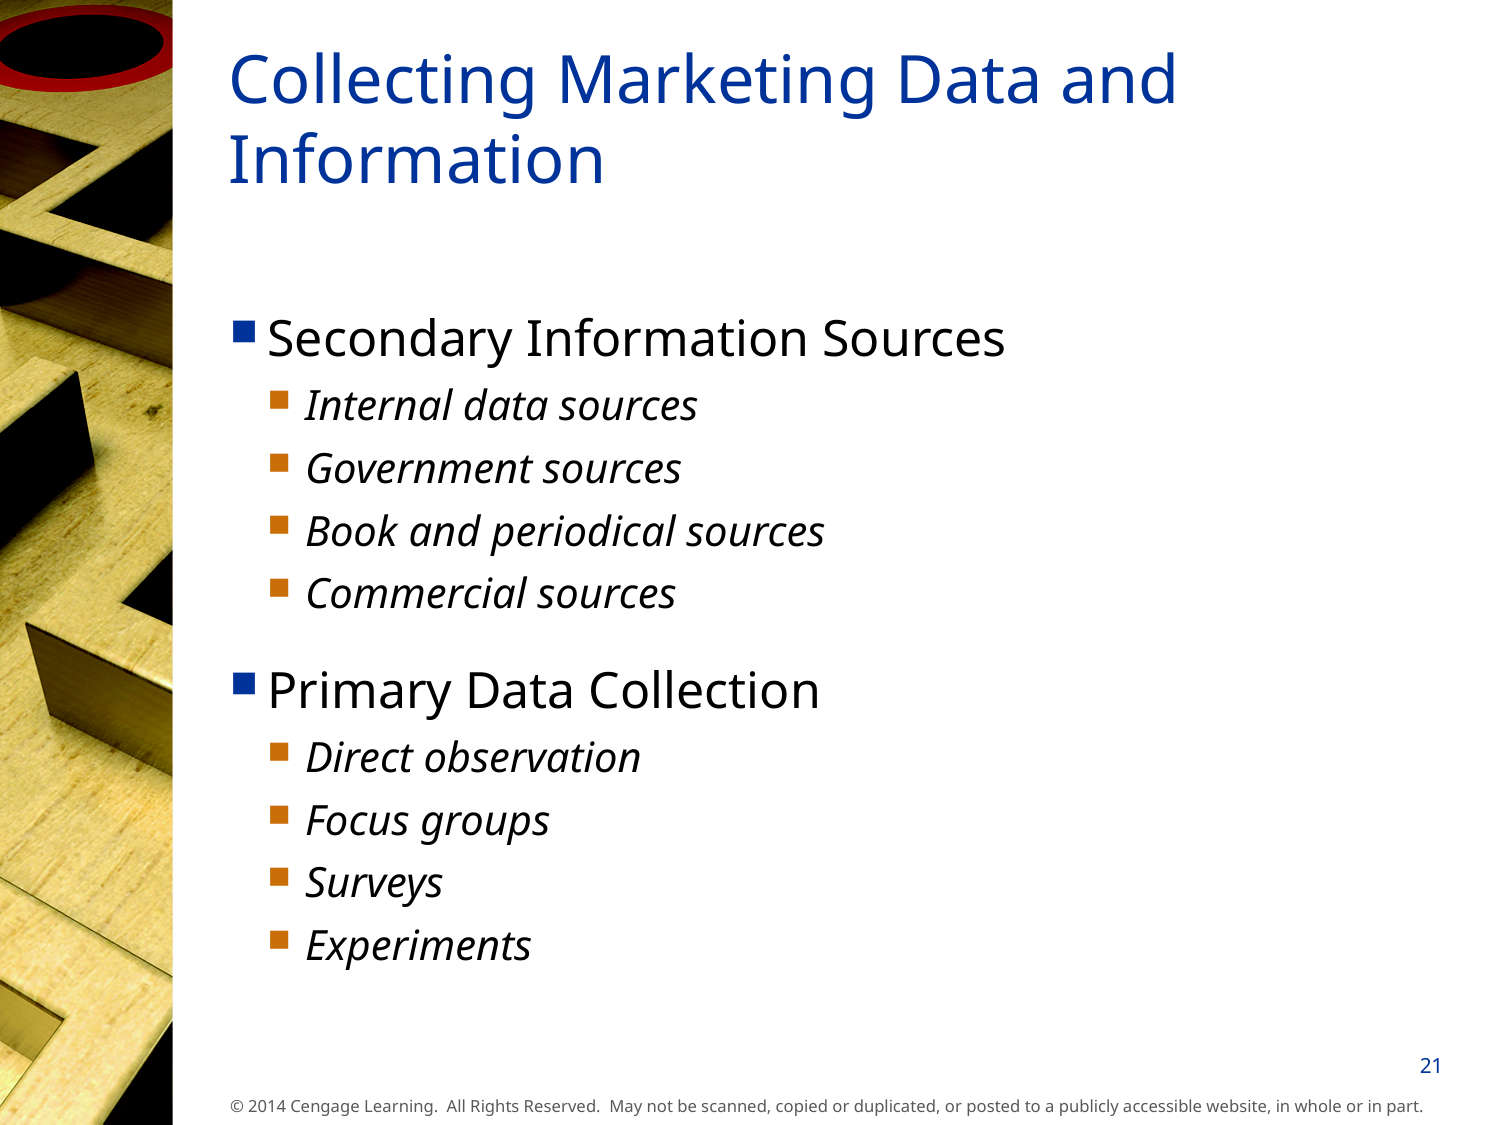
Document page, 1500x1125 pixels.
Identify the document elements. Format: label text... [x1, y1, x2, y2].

title Collecting Marketing Data and Information [213, 29, 1454, 213]
list Secondary Information Sources Internal data sources Government sources Book and periodical sources Commercial sources Primary Data Collection Direct observation Focus groups Surveys Experiments [215, 212, 1478, 981]
picture [0, 0, 173, 1125]
slide_number 21 [1386, 1037, 1478, 1097]
